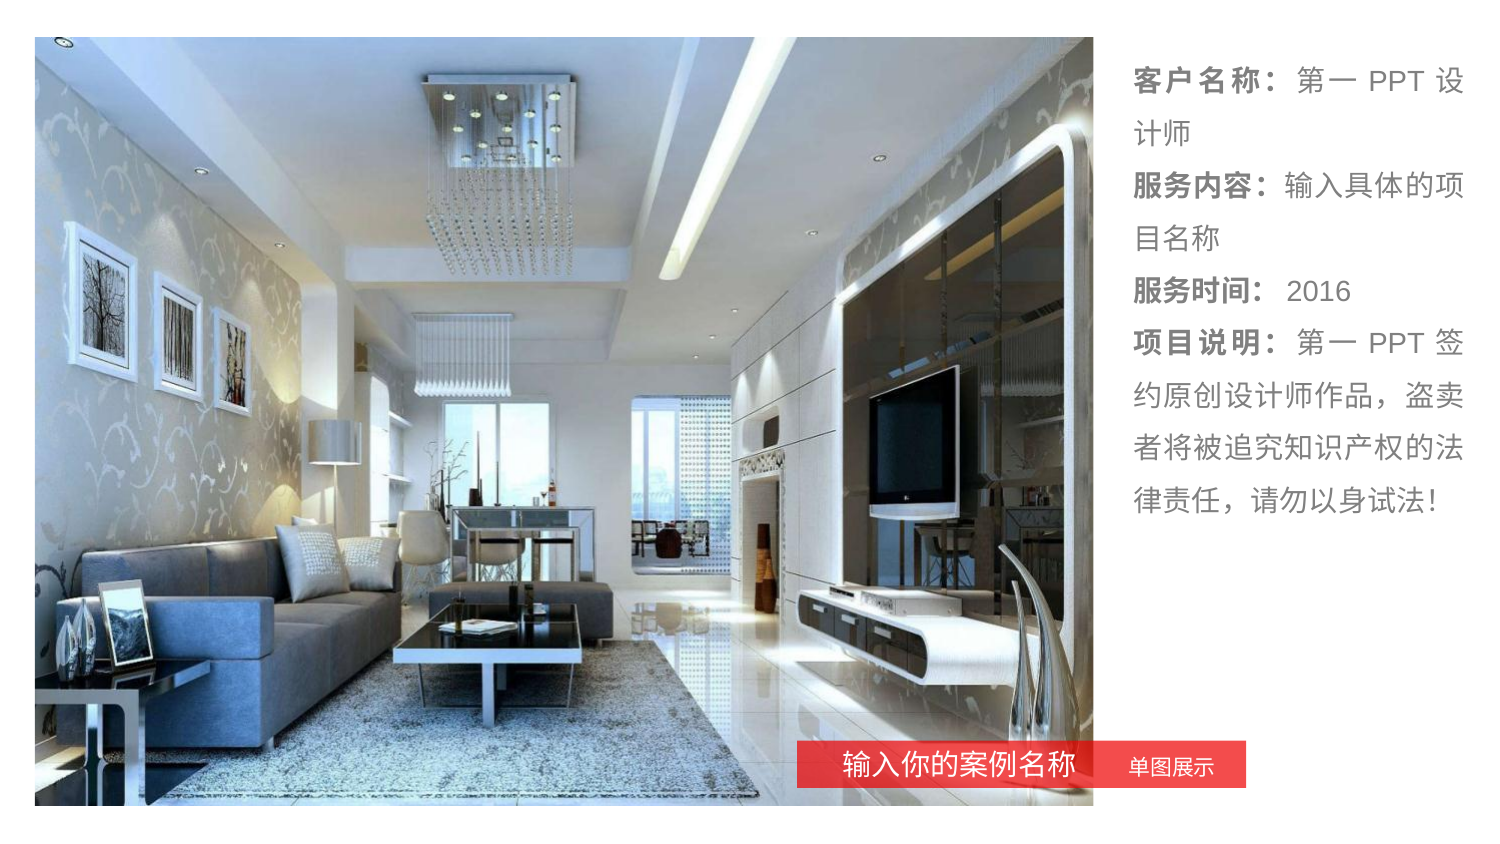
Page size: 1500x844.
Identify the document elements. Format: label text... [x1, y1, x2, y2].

text_box [795, 739, 1248, 790]
text_box 输入你的案例名称 单图展示 [842, 746, 1216, 782]
text_box [33, 36, 1095, 808]
text_box 客户名称：第一PPT设计师 服务内容：输入具体的项目名称 服务时间：2016 项目说明：第一PPT签约原创设计师作品，盗卖者将被追究知识产权的法律责任，请勿以身试法！ [1127, 39, 1471, 523]
